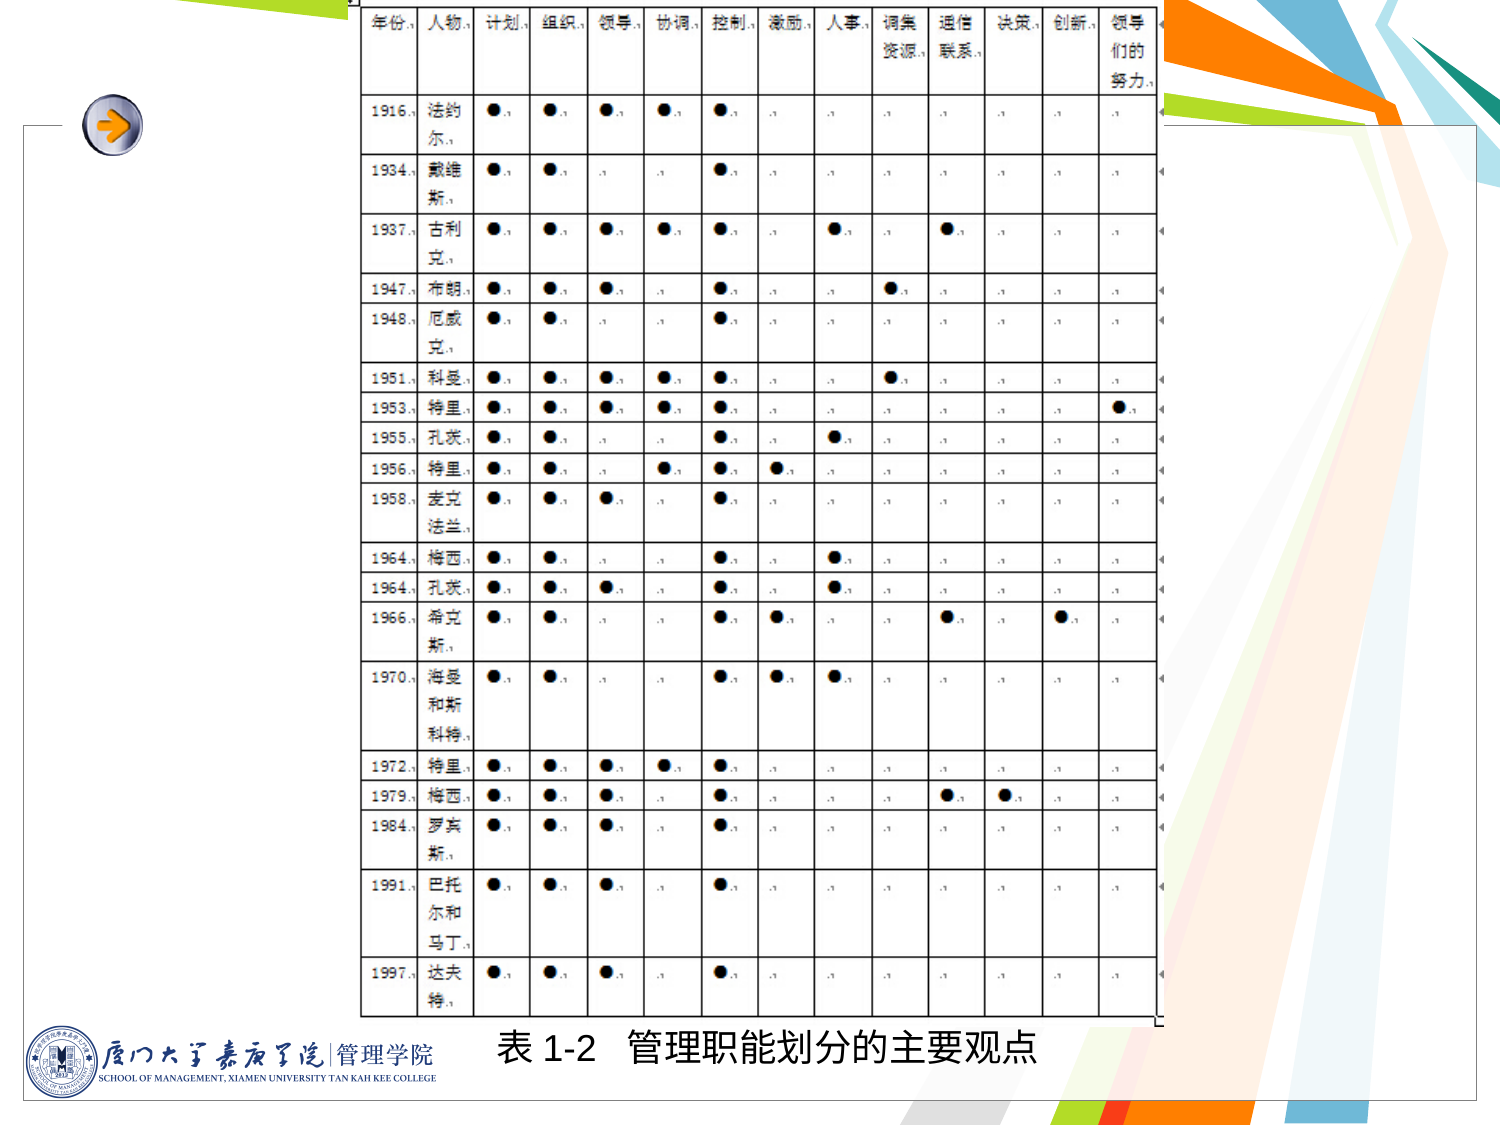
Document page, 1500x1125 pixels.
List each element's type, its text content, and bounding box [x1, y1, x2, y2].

picture [24, 0, 1165, 1100]
text_box 表1-2 管理职能划分的主要观点 [430, 1036, 1105, 1077]
picture [82, 94, 143, 156]
